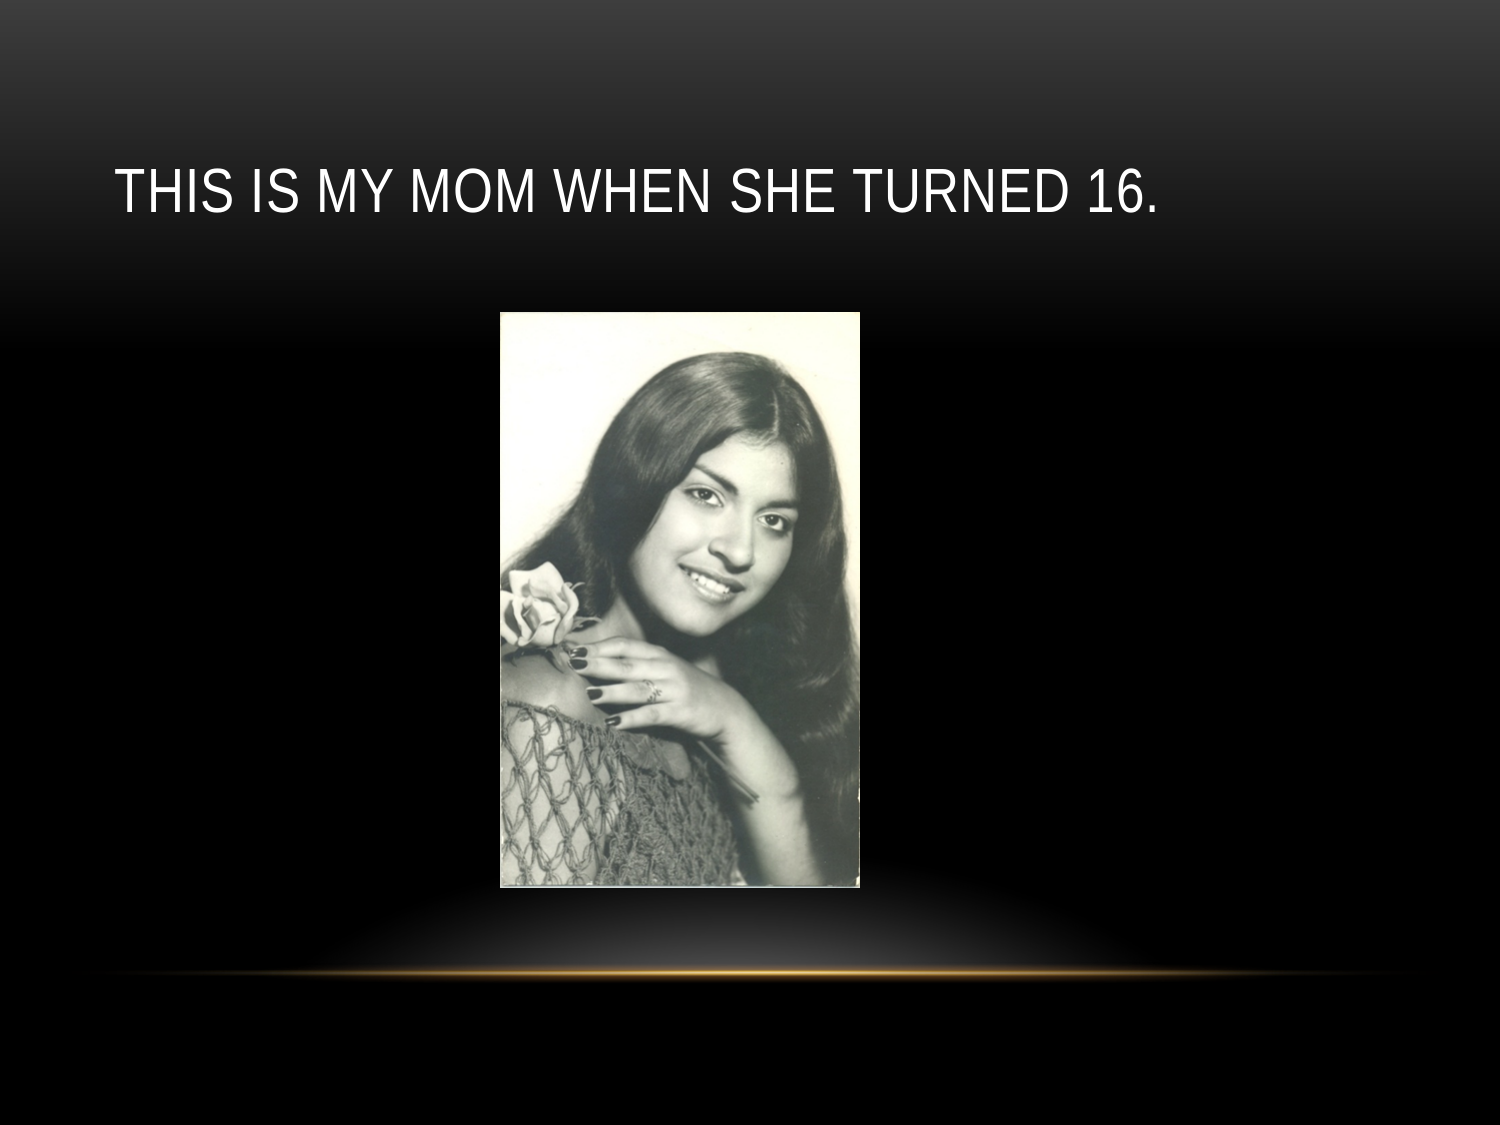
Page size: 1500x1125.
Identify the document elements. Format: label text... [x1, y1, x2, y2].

title This is my mom when she turned 16. [99, 45, 1400, 233]
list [499, 312, 860, 888]
picture [0, 0, 1500, 1125]
